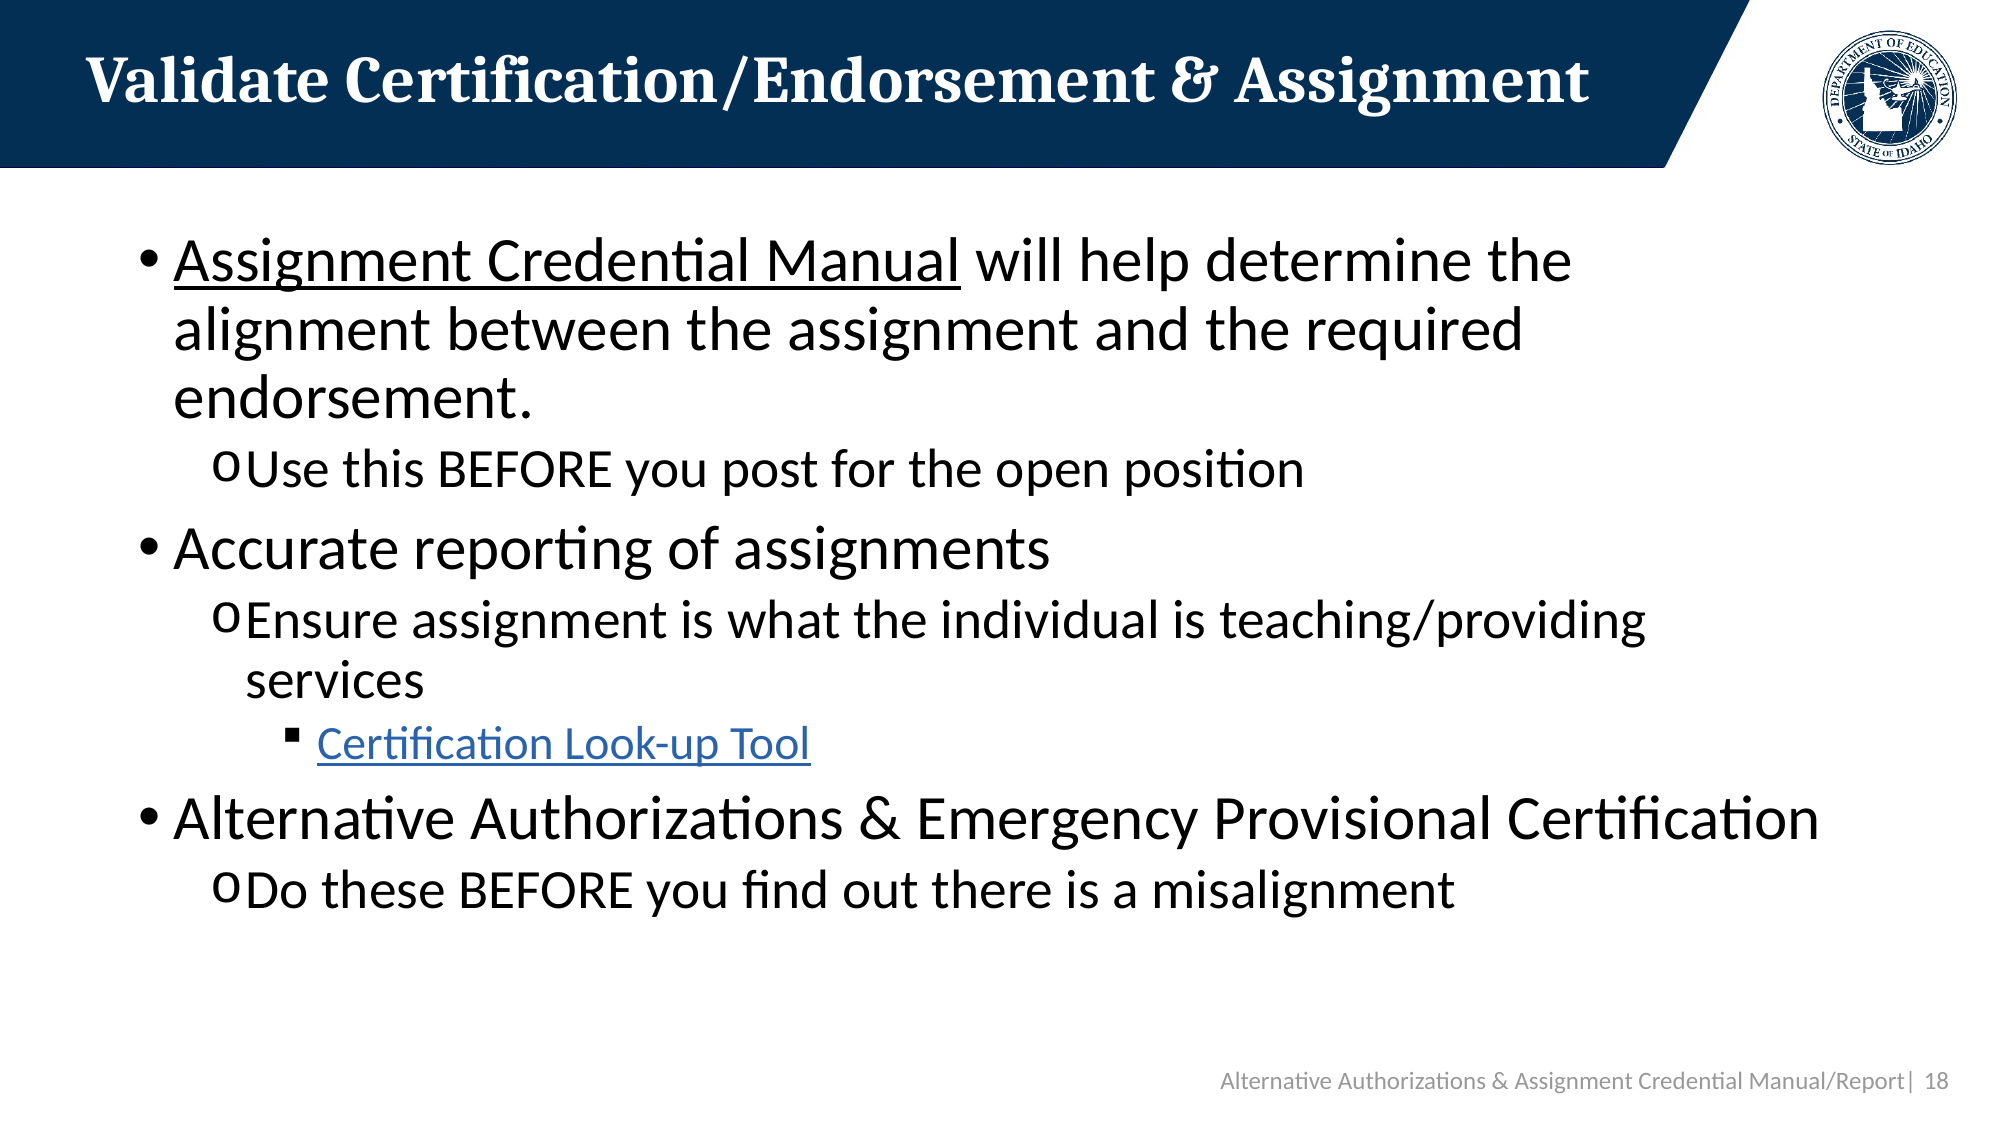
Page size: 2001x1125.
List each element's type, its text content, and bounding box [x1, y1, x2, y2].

picture [1665, 0, 1965, 173]
title Validate Certification/Endorsement & Assignment [71, 0, 1797, 163]
slide_number Alternative Authorizations & Assignment Credential Manual/Report| 18 [1146, 1049, 1965, 1109]
list Assignment Credential Manual will help determine the alignment between the assignment and the required endorsement. Use this BEFORE you post for the open position Accurate reporting of assignments Ensure assignment is what the individual is teaching/providing services Certification Look-up Tool Alternative Authorizations & Emergency Provisional Certification Do these BEFORE you find out there is a misalignment [123, 219, 1849, 934]
